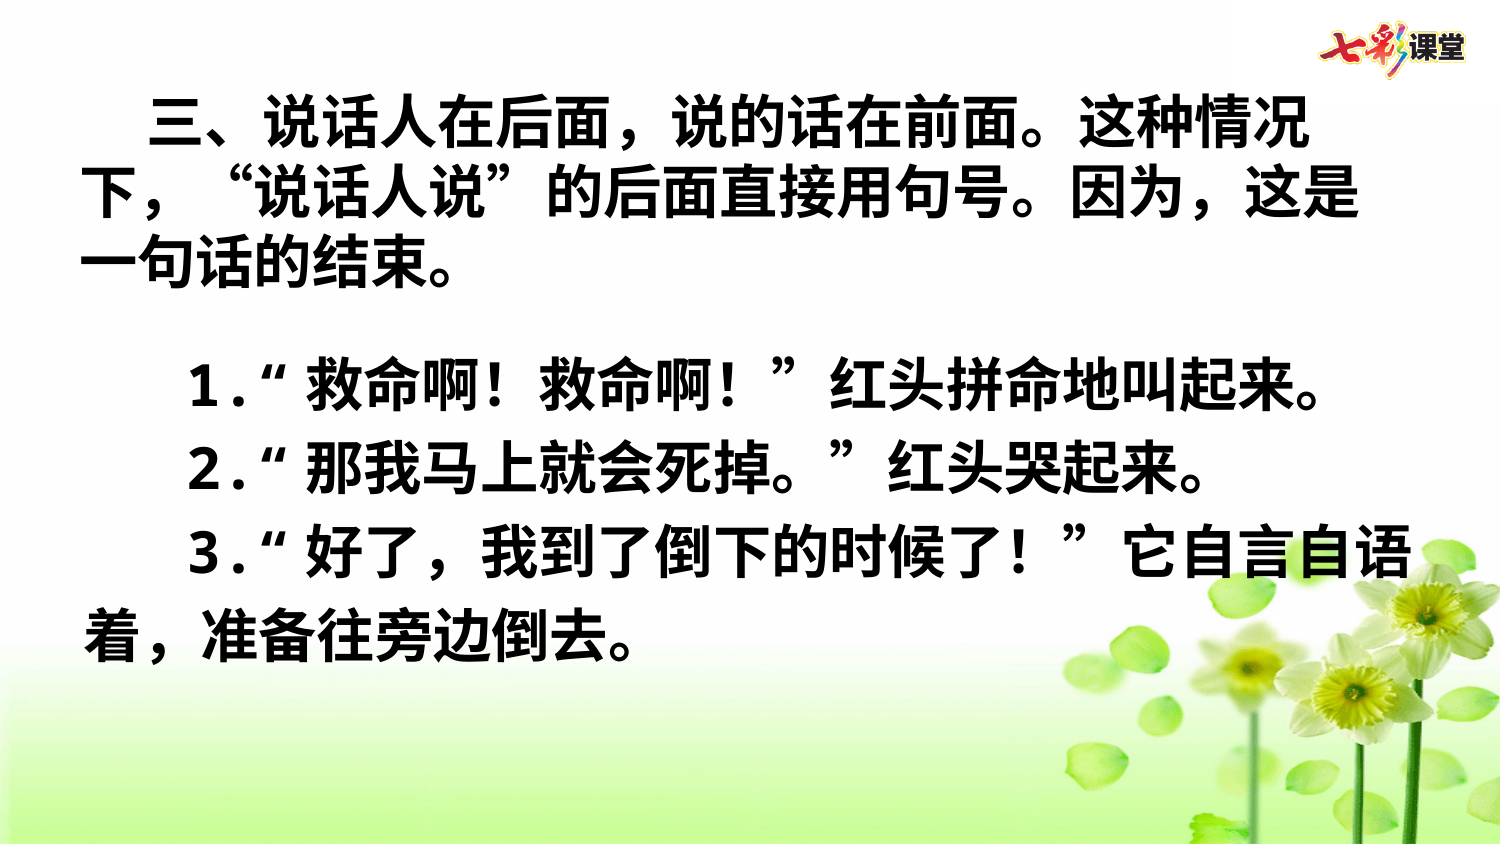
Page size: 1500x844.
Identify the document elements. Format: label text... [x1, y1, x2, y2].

text_box 1.“救命啊！救命啊！”红头拼命地叫起来。 2.“那我马上就会死掉。”红头哭起来。 3.“好了，我到了倒下的时候了！”它自言自语着，准备往旁边倒去。 [72, 328, 1448, 676]
text_box 三、说话人在后面，说的话在前面。这种情况下，“说话人说”的后面直接用句号。因为，这是一句话的结束。 [67, 79, 1424, 301]
picture [0, 0, 1500, 844]
